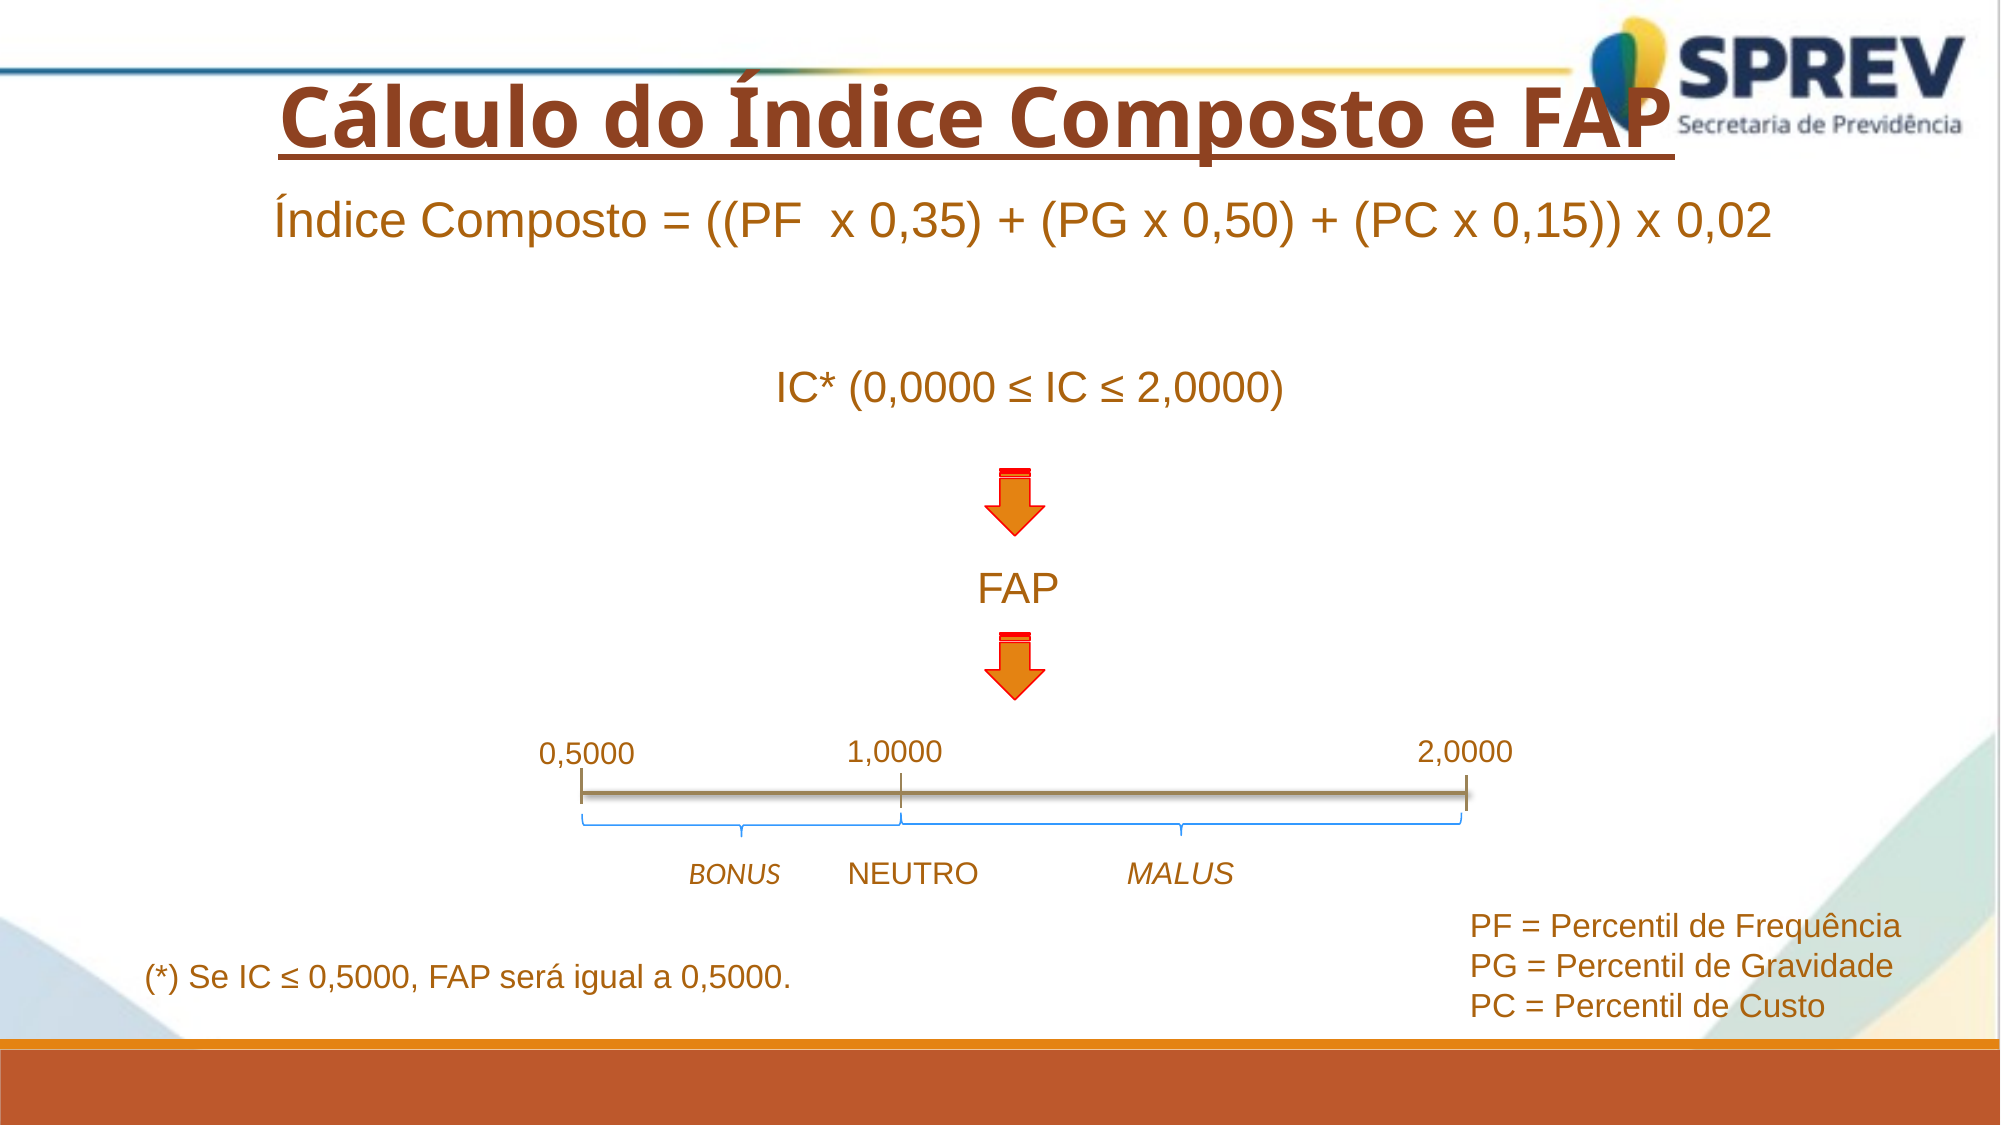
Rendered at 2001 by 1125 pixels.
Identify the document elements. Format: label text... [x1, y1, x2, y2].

text_box 1,0000 [832, 724, 959, 777]
text_box [984, 642, 1045, 700]
text_box MALUS [1112, 845, 1250, 898]
text_box [999, 472, 1030, 477]
text_box IC* (0,0000 ≤ IC ≤ 2,0000) [760, 351, 1301, 419]
text_box Índice Composto = ((PF x 0,35) + (PG x 0,50) + (PC x 0,15)) x 0,02 [167, 180, 1881, 255]
text_box BONUS [673, 845, 796, 898]
text_box [582, 813, 901, 837]
text_box 0,5000 [524, 725, 651, 779]
text_box [999, 636, 1030, 641]
text_box FAP [962, 552, 1075, 620]
text_box (*) Se IC ≤ 0,5000, FAP será igual a 0,5000. [129, 948, 808, 1003]
text_box NEUTRO [832, 845, 995, 898]
text_box PF = Percentil de Frequência PG = Percentil de Gravidade PC = Percentil de Custo [1455, 896, 1917, 1031]
picture [0, 0, 2001, 1125]
text_box [900, 812, 1462, 836]
text_box [984, 478, 1045, 536]
text_box Cálculo do Índice Composto e FAP [78, 56, 1875, 172]
text_box 2,0000 [1402, 723, 1529, 776]
